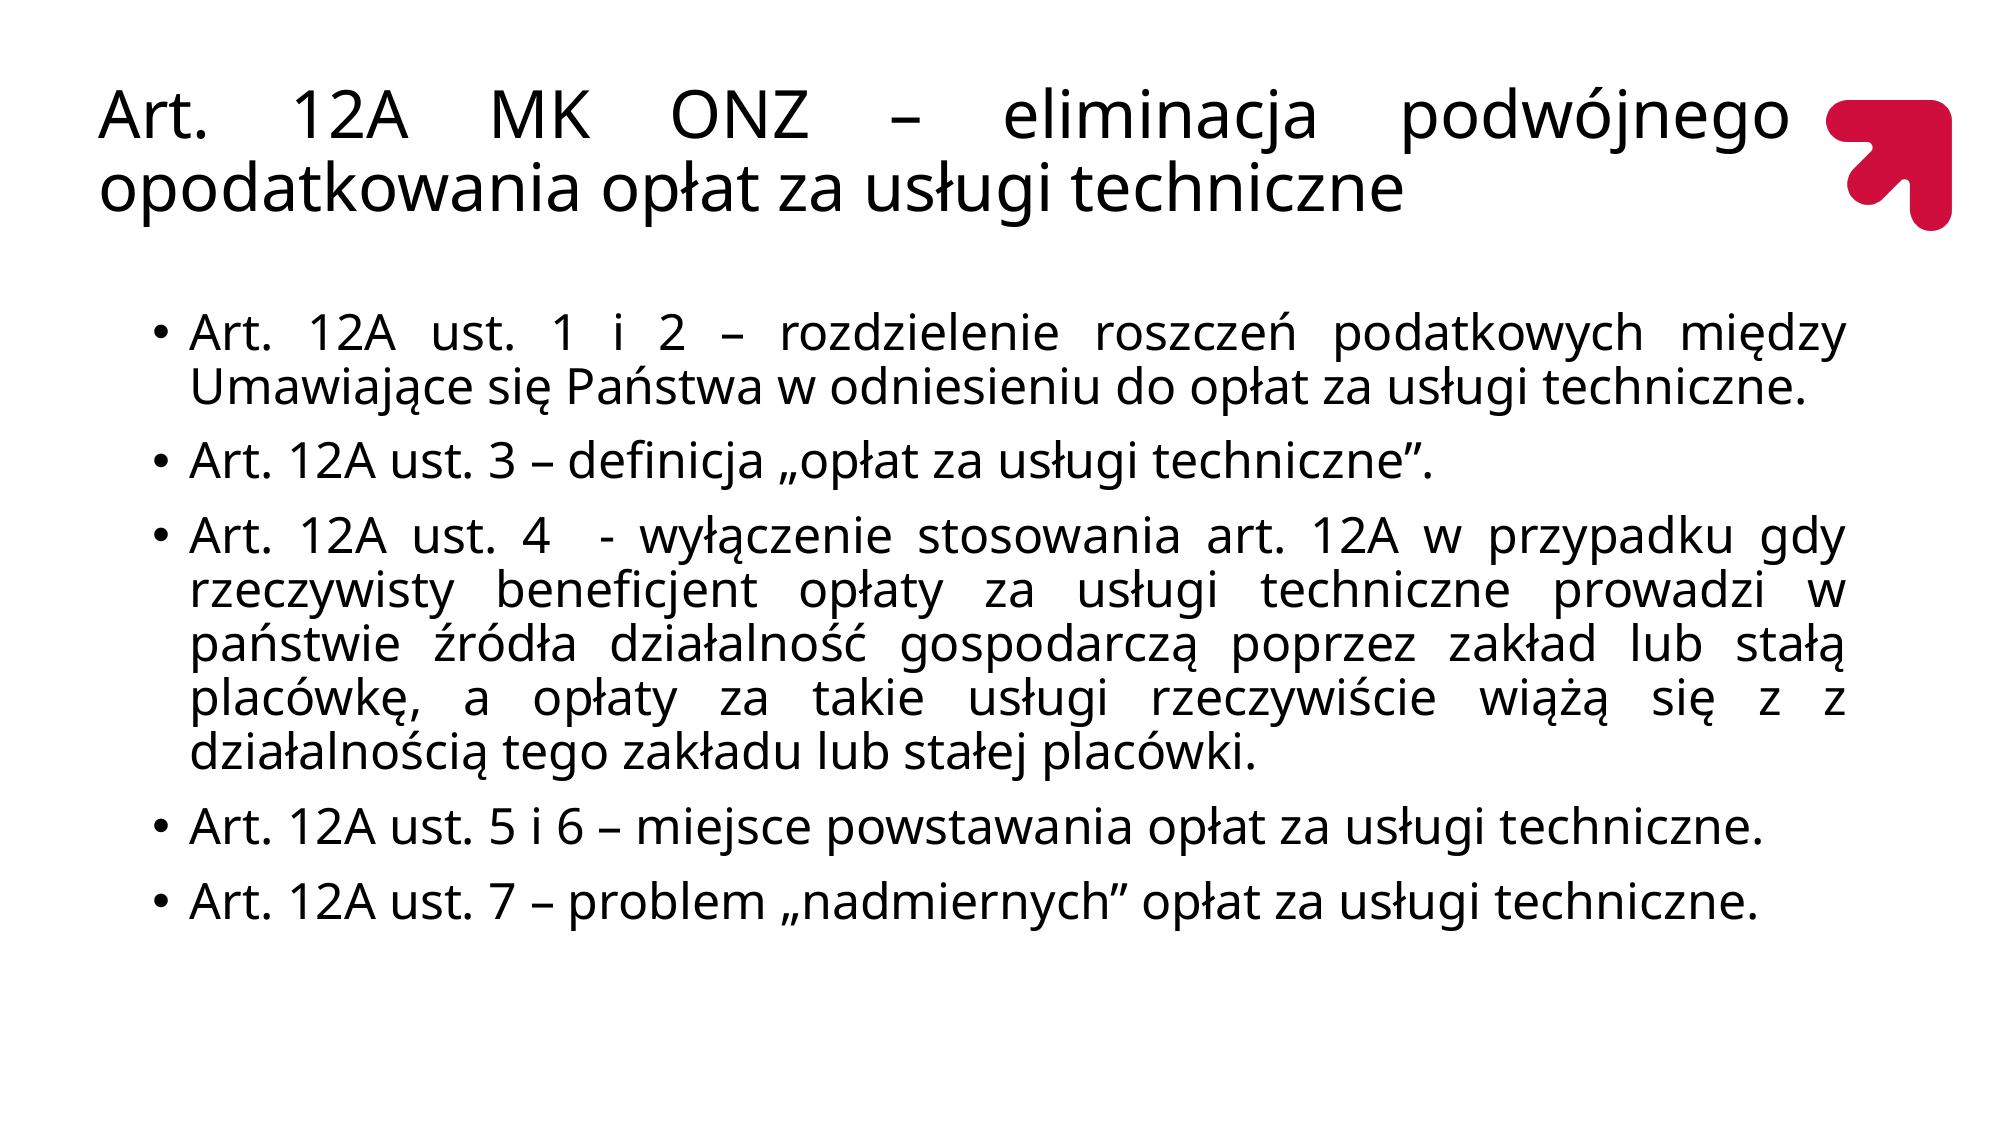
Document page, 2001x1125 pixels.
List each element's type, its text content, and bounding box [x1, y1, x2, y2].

list Art. 12A ust. 1 i 2 – rozdzielenie roszczeń podatkowych między Umawiające się Państwa w odniesieniu do opłat za usługi techniczne. Art. 12A ust. 3 – definicja „opłat za usługi techniczne”. Art. 12A ust. 4 - wyłączenie stosowania art. 12A w przypadku gdy rzeczywisty beneficjent opłaty za usługi techniczne prowadzi w państwie źródła działalność gospodarczą poprzez zakład lub stałą placówkę, a opłaty za takie usługi rzeczywiście wiążą się z z działalnością tego zakładu lub stałej placówki. Art. 12A ust. 5 i 6 – miejsce powstawania opłat za usługi techniczne. Art. 12A ust. 7 – problem „nadmiernych” opłat za usługi techniczne. [137, 299, 1863, 1014]
title Art. 12A MK ONZ – eliminacja podwójnego opodatkowania opłat za usługi techniczne [83, 44, 1809, 263]
picture [1825, 99, 1952, 232]
